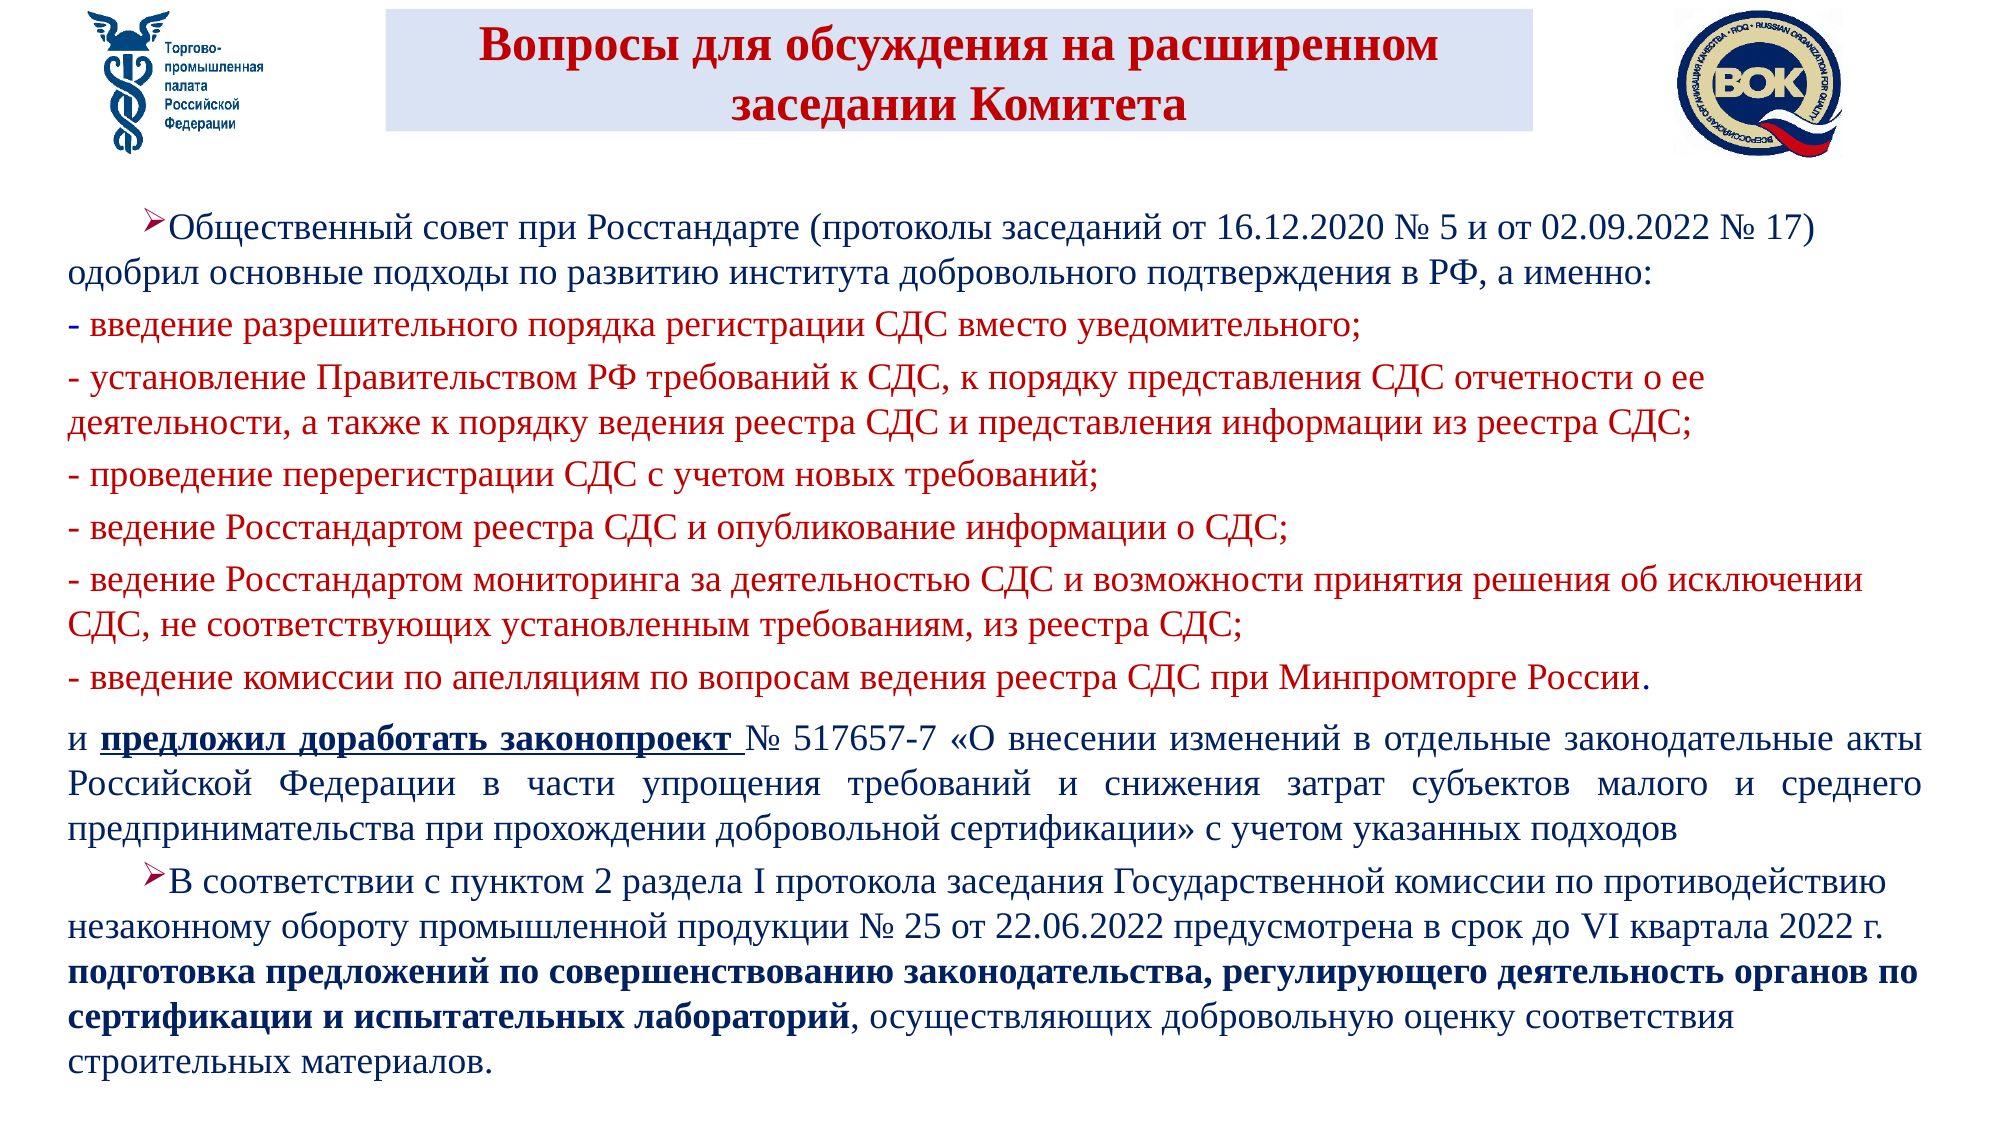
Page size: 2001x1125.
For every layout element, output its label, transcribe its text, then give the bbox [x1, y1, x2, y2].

text_box Вопросы для обсуждения на расширенном заседании Комитета [385, 8, 1533, 132]
picture [1674, 8, 1843, 158]
text_box Общественный совет при Росстандарте (протоколы заседаний от 16.12.2020 № 5 и от 02.09.2022 № 17) одобрил основные подходы по развитию института добровольного подтверждения в РФ, а именно: - введение разрешительного порядка регистрации СДС вместо уведомительного; - установление Правительством РФ требований к СДС, к порядку представления СДС отчетности о ее деятельности, а также к порядку ведения реестра СДС и представления информации из реестра СДС; - проведение перерегистрации СДС с учетом новых требований; - ведение Росстандартом реестра СДС и опубликование информации о СДС; - ведение Росстандартом мониторинга за деятельностью СДС и возможности принятия решения об исключении СДС, не соответствующих установленным требованиям, из реестра СДС; - введение комиссии по апелляциям по вопросам ведения реестра СДС при Минпромторге России. и предложил доработать законопроект № 517657-7 «О внесении изменений в отдельные законодательные акты Российской Федерации в части упрощения требований и снижения затрат субъектов малого и среднего предпринимательства при прохождении добровольной сертификации» с учетом указанных подходов В соответствии с пунктом 2 раздела I протокола заседания Государственной комиссии по противодействию незаконному обороту промышленной продукции № 25 от 22.06.2022 предусмотрена в срок до VI квартала 2022 г. подготовка предложений по совершенствованию законодательства, регулирующего деятельность органов по сертификации и испытательных лабораторий, осуществляющих добровольную оценку соответствия строительных материалов. [52, 194, 1939, 1103]
picture [85, 8, 269, 158]
